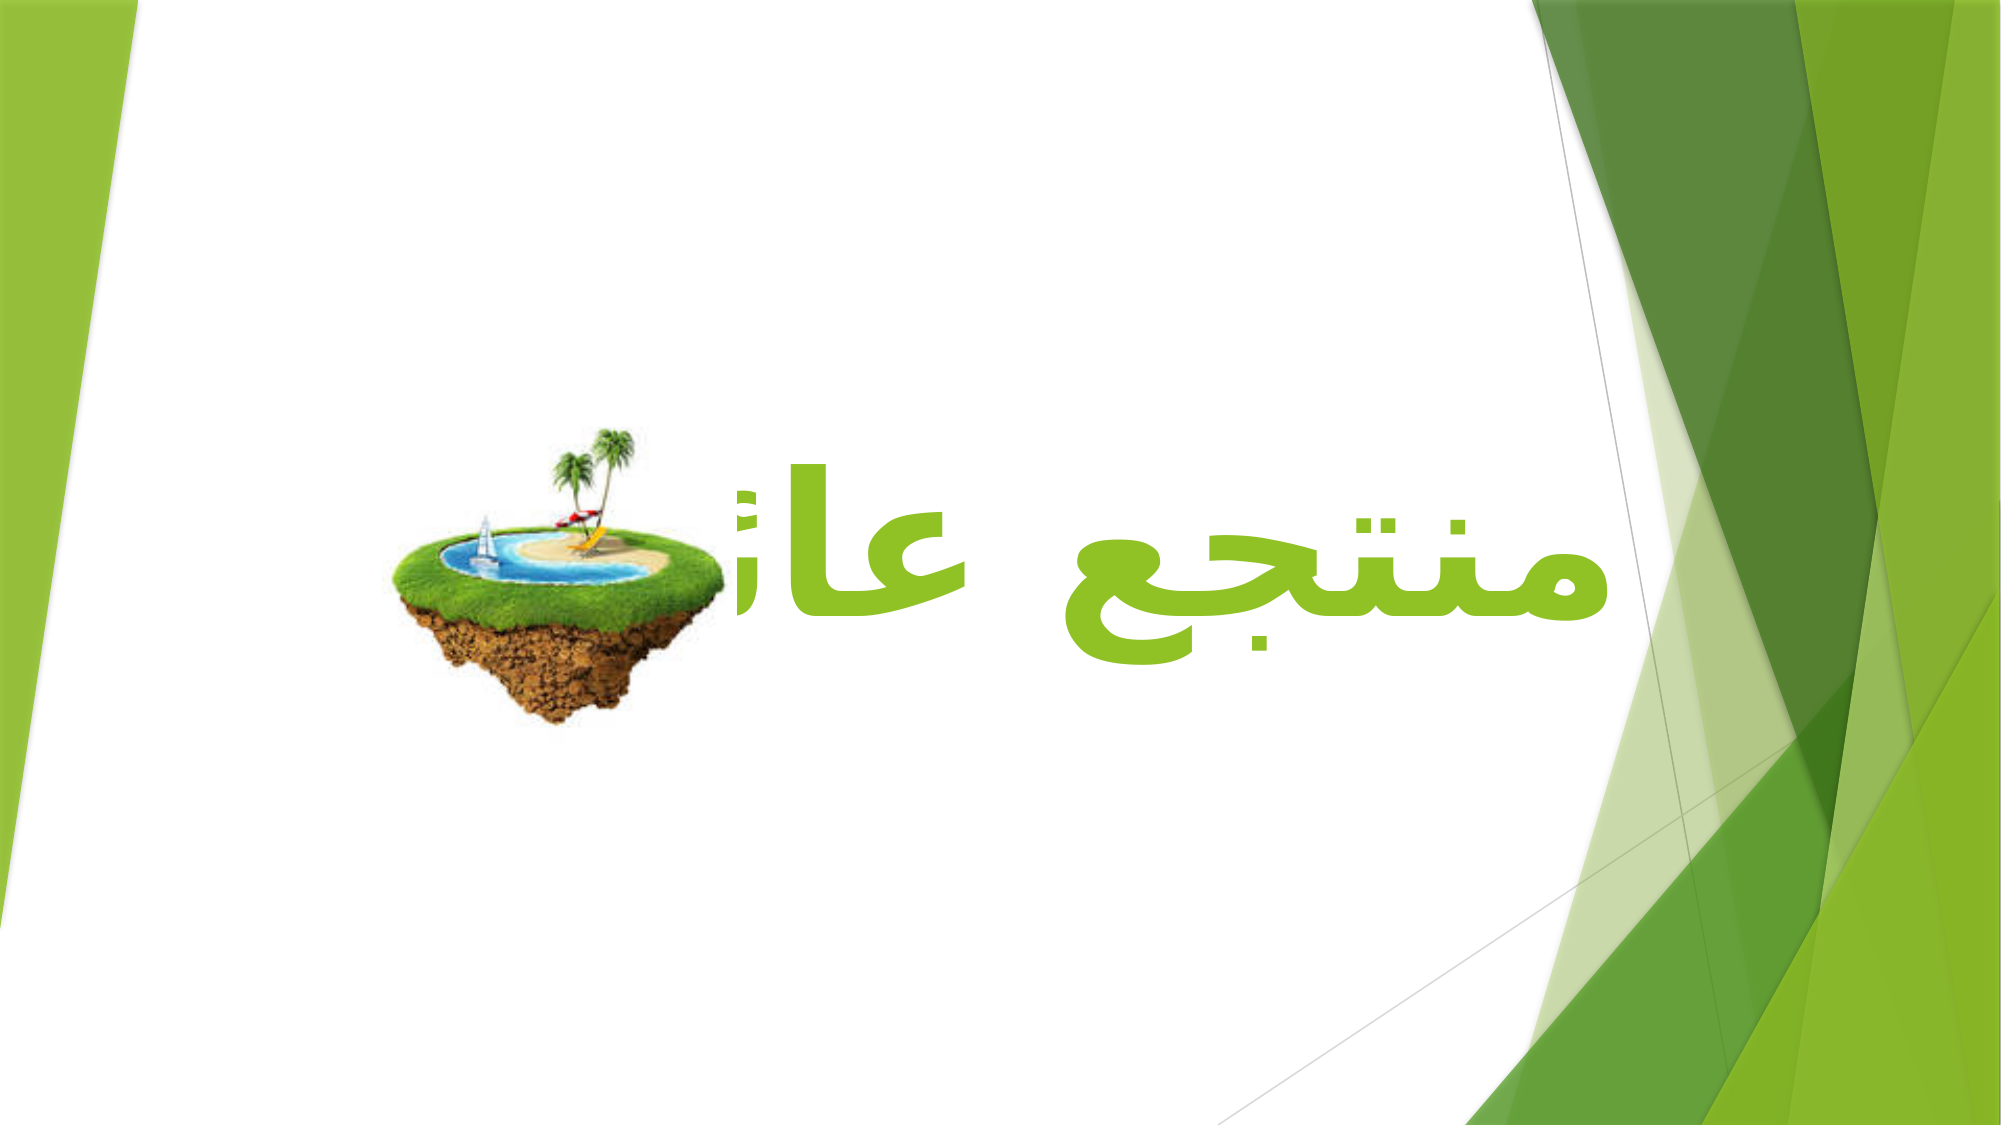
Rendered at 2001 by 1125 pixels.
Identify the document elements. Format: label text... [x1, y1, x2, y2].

picture [381, 393, 738, 750]
title منتجع عائلي [738, 394, 1657, 665]
